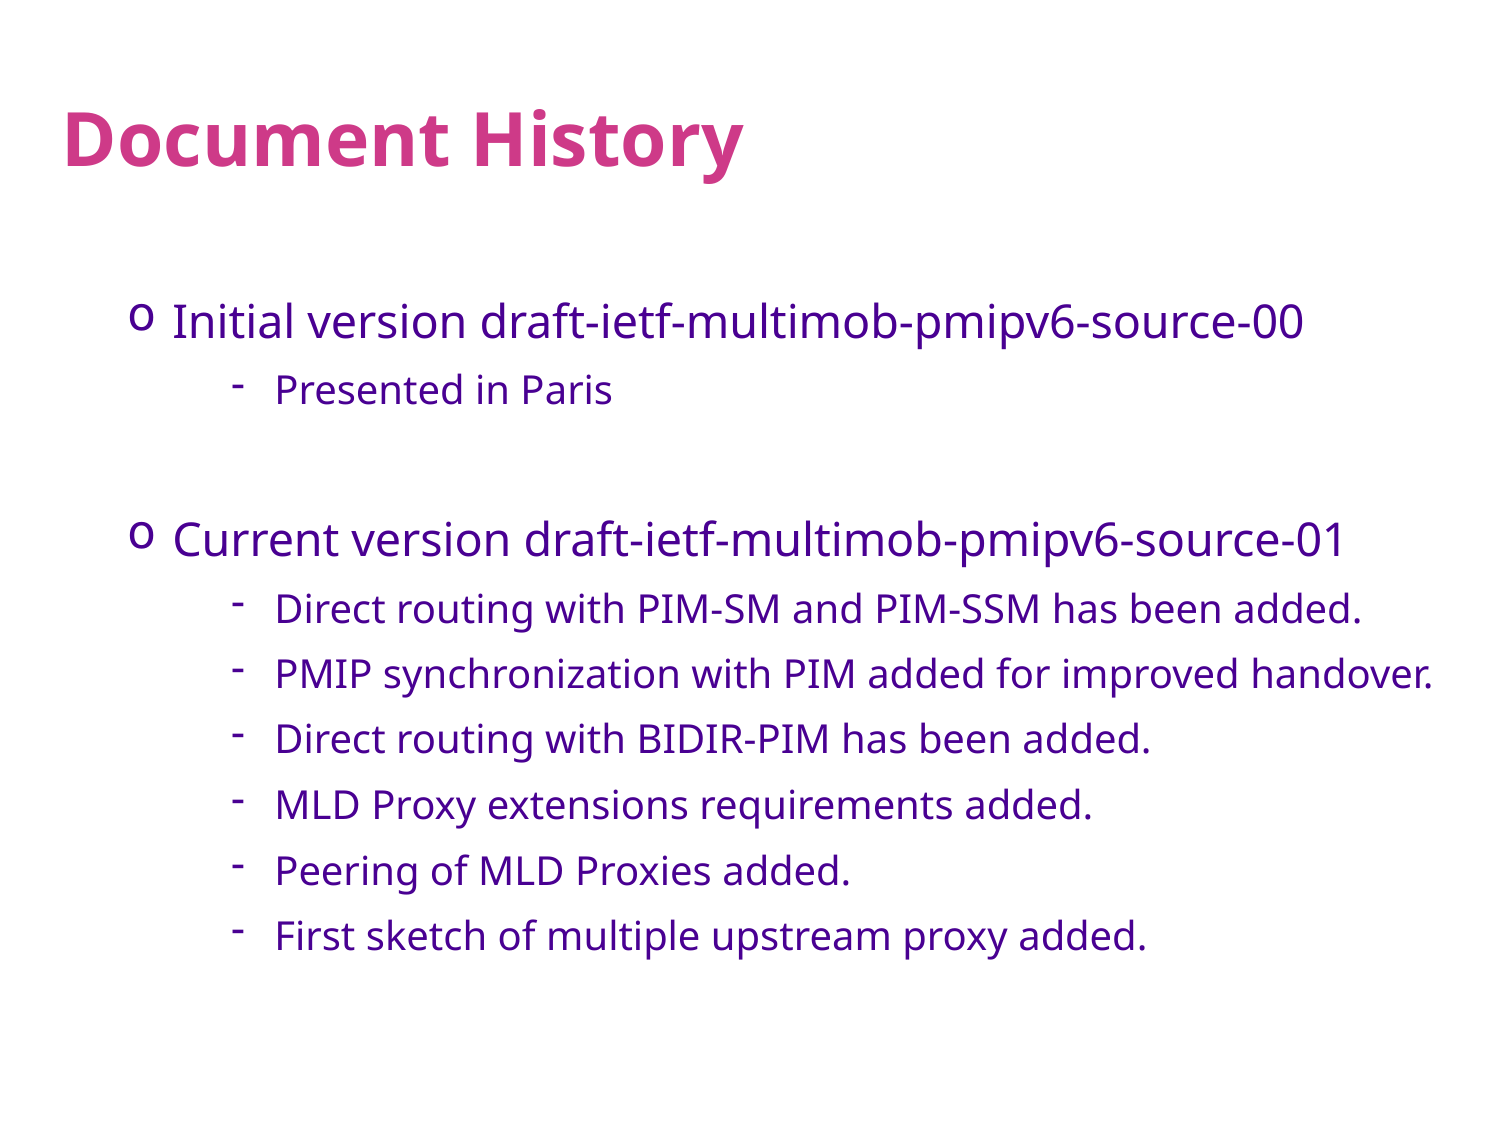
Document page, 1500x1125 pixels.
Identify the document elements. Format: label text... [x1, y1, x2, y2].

title Document History [46, 42, 1323, 231]
list Initial version draft-ietf-multimob-pmipv6-source-00 Presented in Paris Current version draft-ietf-multimob-pmipv6-source-01 Direct routing with PIM-SM and PIM-SSM has been added. PMIP synchronization with PIM added for improved handover. Direct routing with BIDIR-PIM has been added. MLD Proxy extensions requirements added. Peering of MLD Proxies added. First sketch of multiple upstream proxy added. [111, 272, 1460, 1001]
